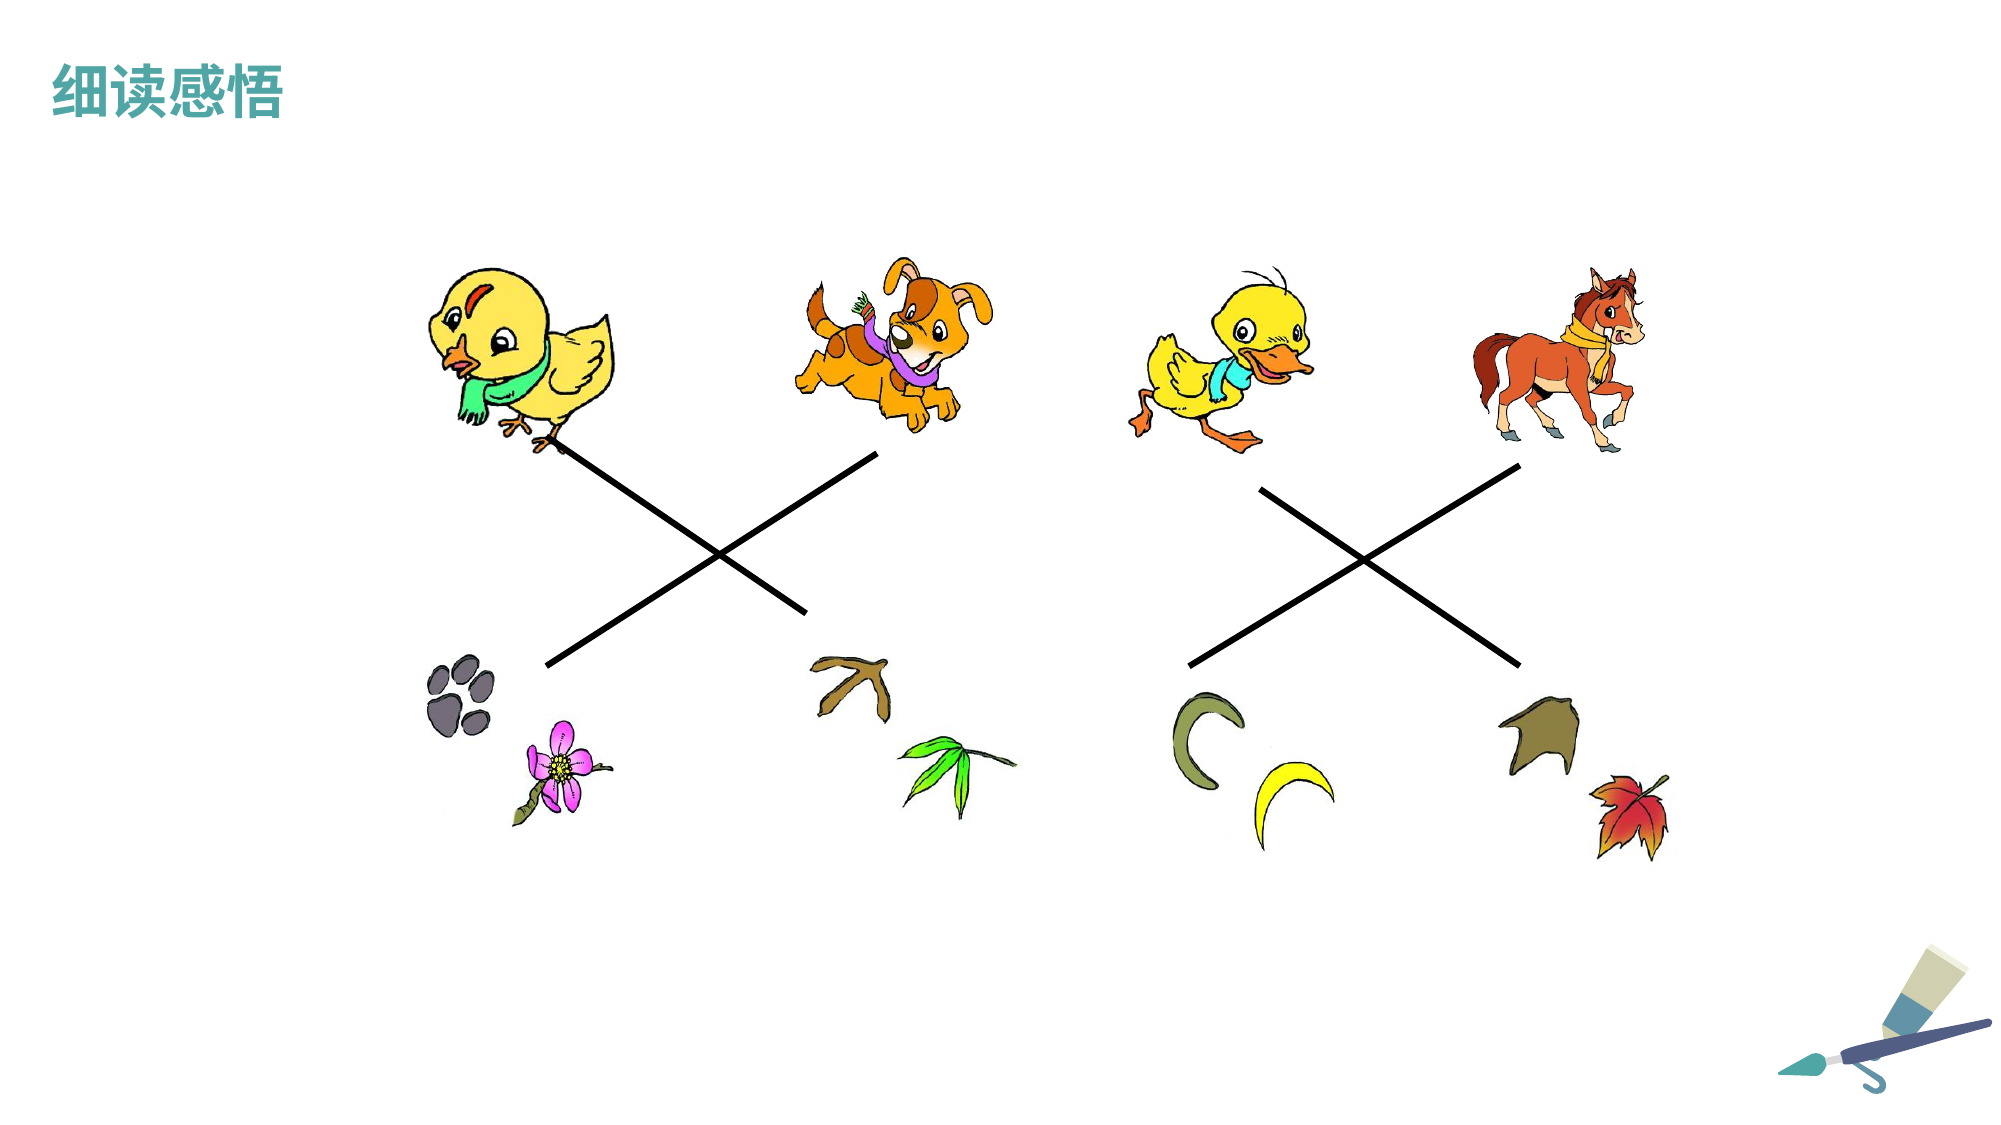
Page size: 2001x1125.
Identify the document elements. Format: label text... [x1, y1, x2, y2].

picture [425, 264, 617, 456]
text_box 细读感悟 [36, 48, 356, 133]
picture [413, 642, 618, 833]
picture [799, 642, 1027, 829]
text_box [1811, 945, 1974, 1125]
picture [1155, 677, 1346, 864]
picture [1484, 677, 1699, 874]
picture [1125, 264, 1317, 456]
picture [791, 252, 996, 437]
picture [1467, 264, 1649, 456]
